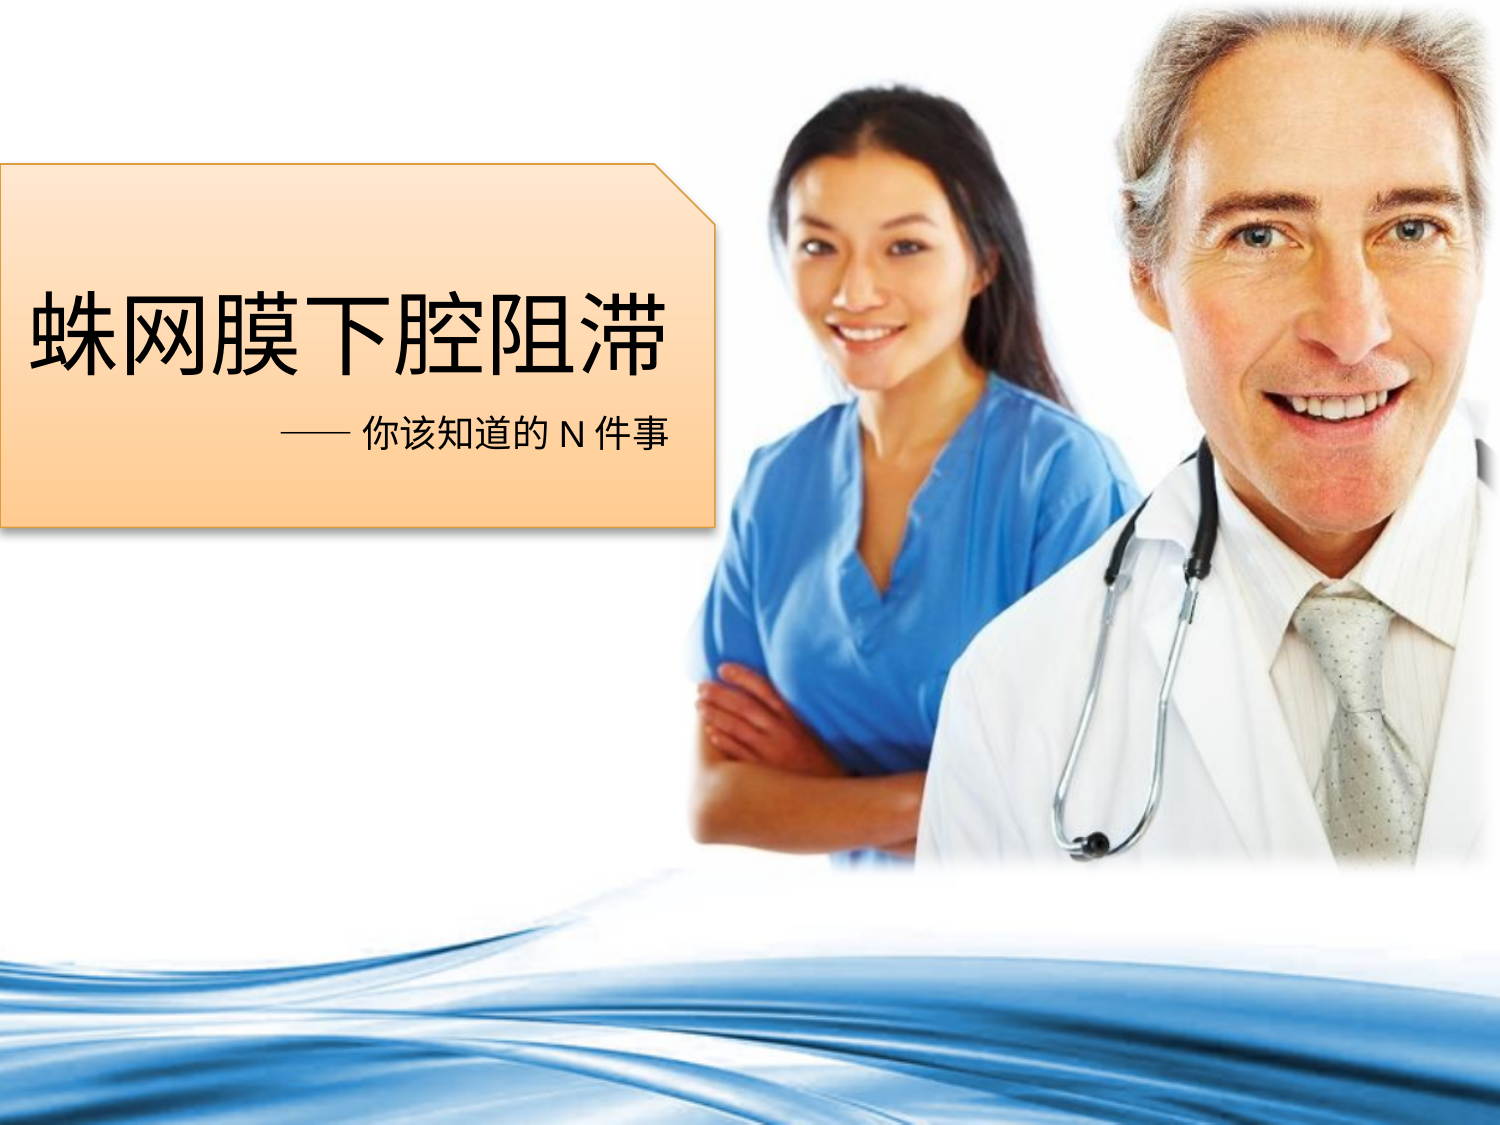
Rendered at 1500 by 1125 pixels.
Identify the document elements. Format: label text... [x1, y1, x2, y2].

picture [0, 0, 1500, 1125]
text_box 蛛网膜下腔阻滞 ——你该知道的N件事 [0, 163, 672, 529]
